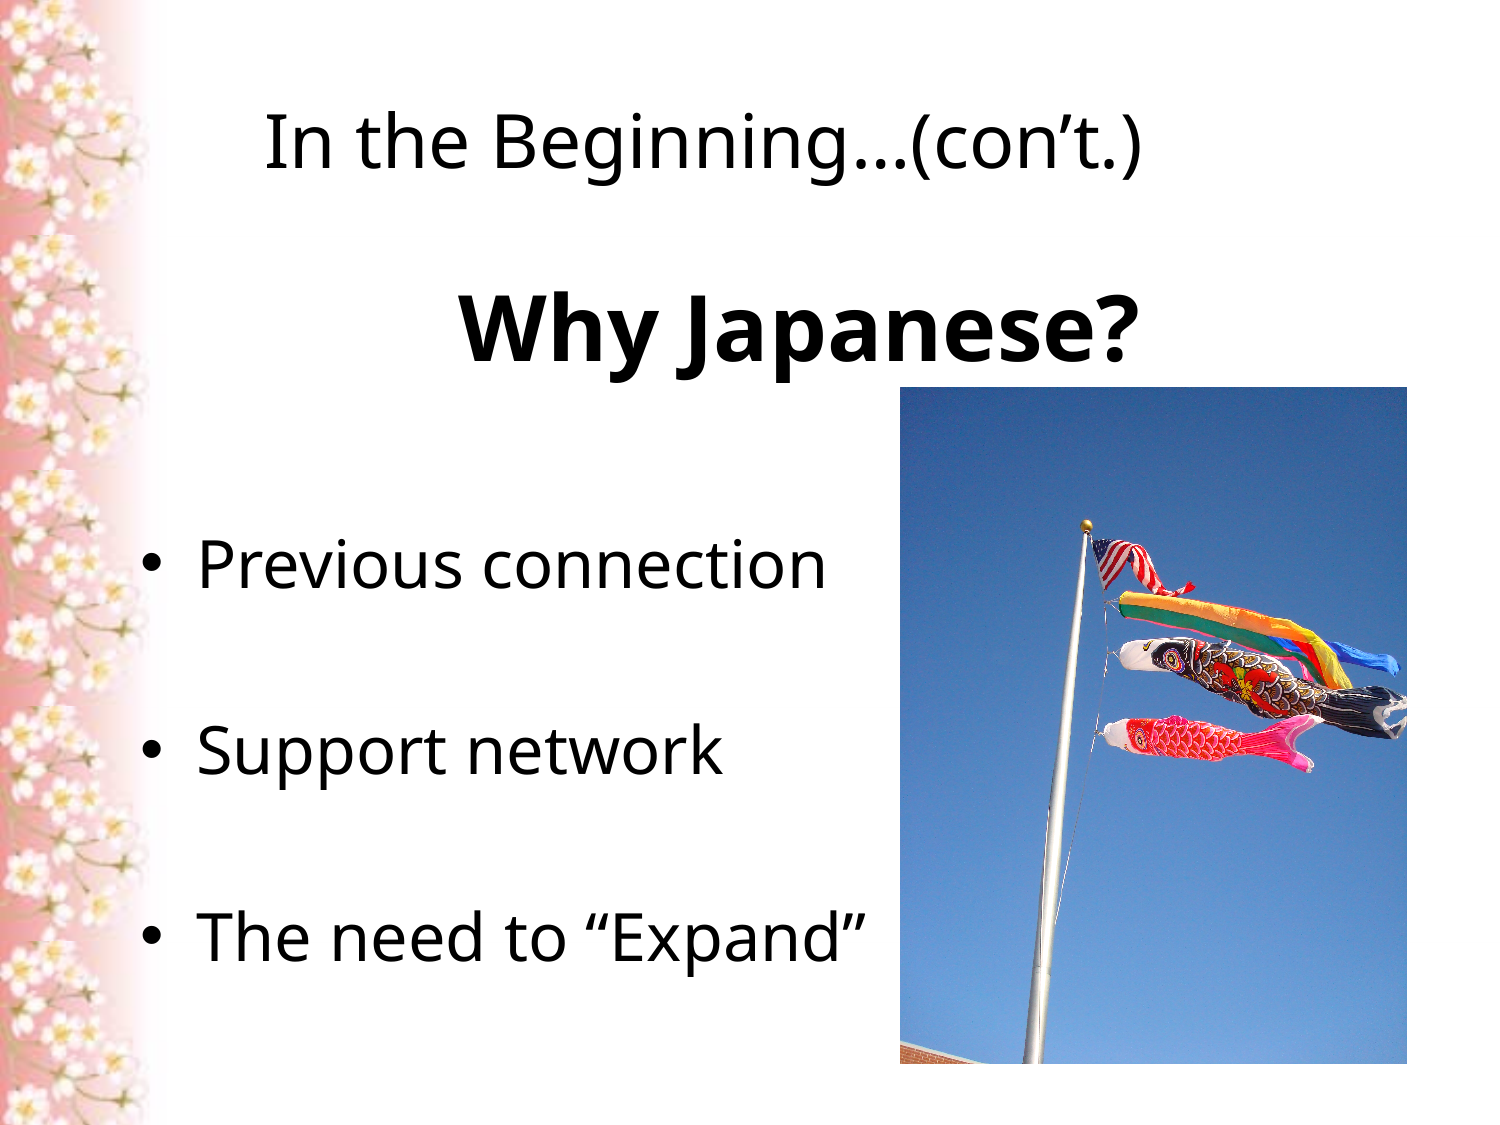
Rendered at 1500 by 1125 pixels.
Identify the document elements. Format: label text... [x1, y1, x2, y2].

title In the Beginning…(con’t.) [75, 45, 1425, 233]
list Why Japanese? Previous connection Support network The need to “Expand” [125, 262, 1475, 1005]
picture [0, 0, 1500, 1125]
